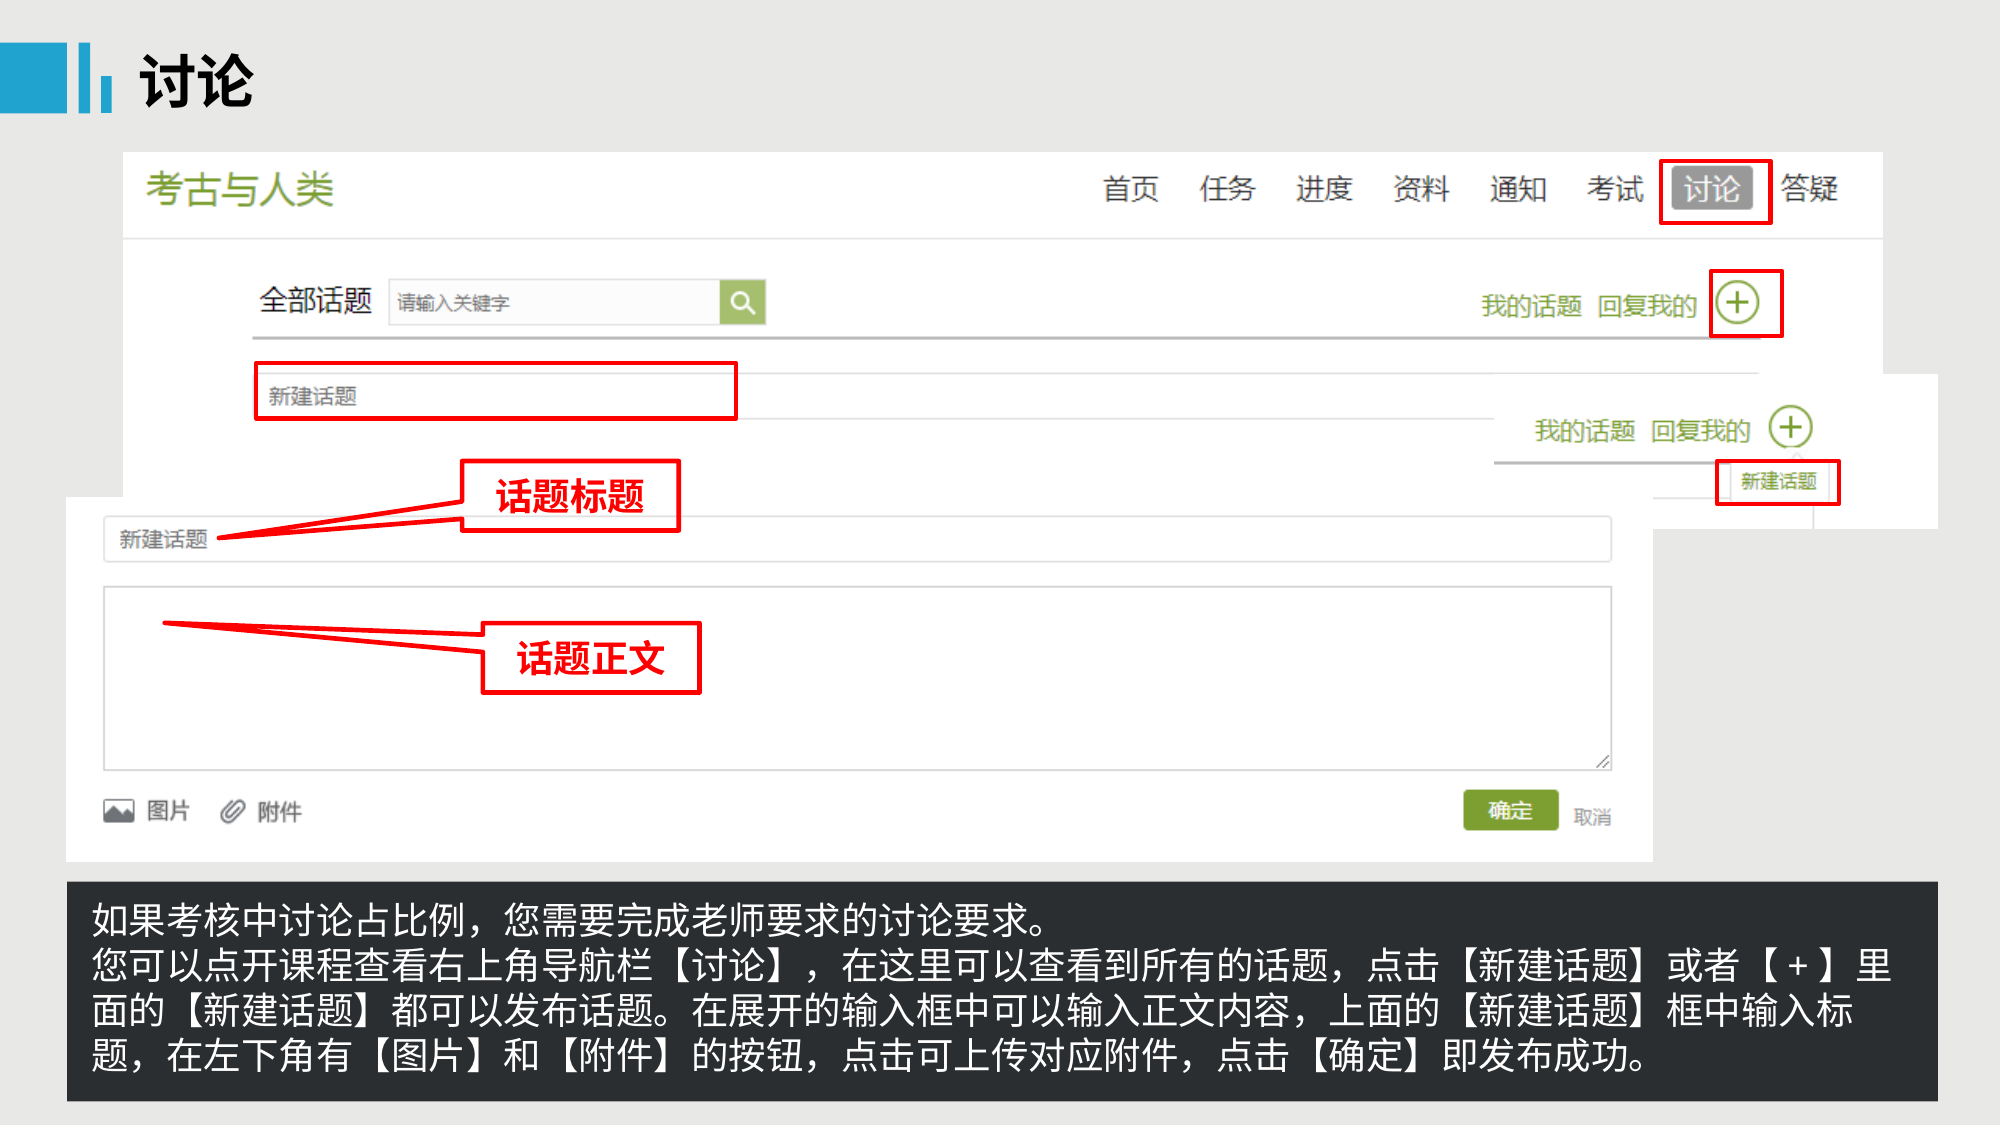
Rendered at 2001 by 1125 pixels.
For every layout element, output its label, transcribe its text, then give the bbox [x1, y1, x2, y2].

text_box [65, 880, 1940, 1103]
text_box 讨论 [123, 38, 708, 123]
picture [66, 152, 1938, 862]
text_box 如果考核中讨论占比例，您需要完成老师要求的讨论要求。 您可以点开课程查看右上角导航栏【讨论】，在这里可以查看到所有的话题，点击【新建话题】或者【+】里面的【新建话题】都可以发布话题。在展开的输入框中可以输入正文内容，上面的【新建话题】框中输入标题，在左下角有【图片】和【附件】的按钮，点击可上传对应附件，点击【确定】即发布成功。 [76, 889, 1912, 1085]
text_box [99, 74, 114, 115]
text_box [0, 41, 69, 116]
text_box [77, 41, 92, 116]
